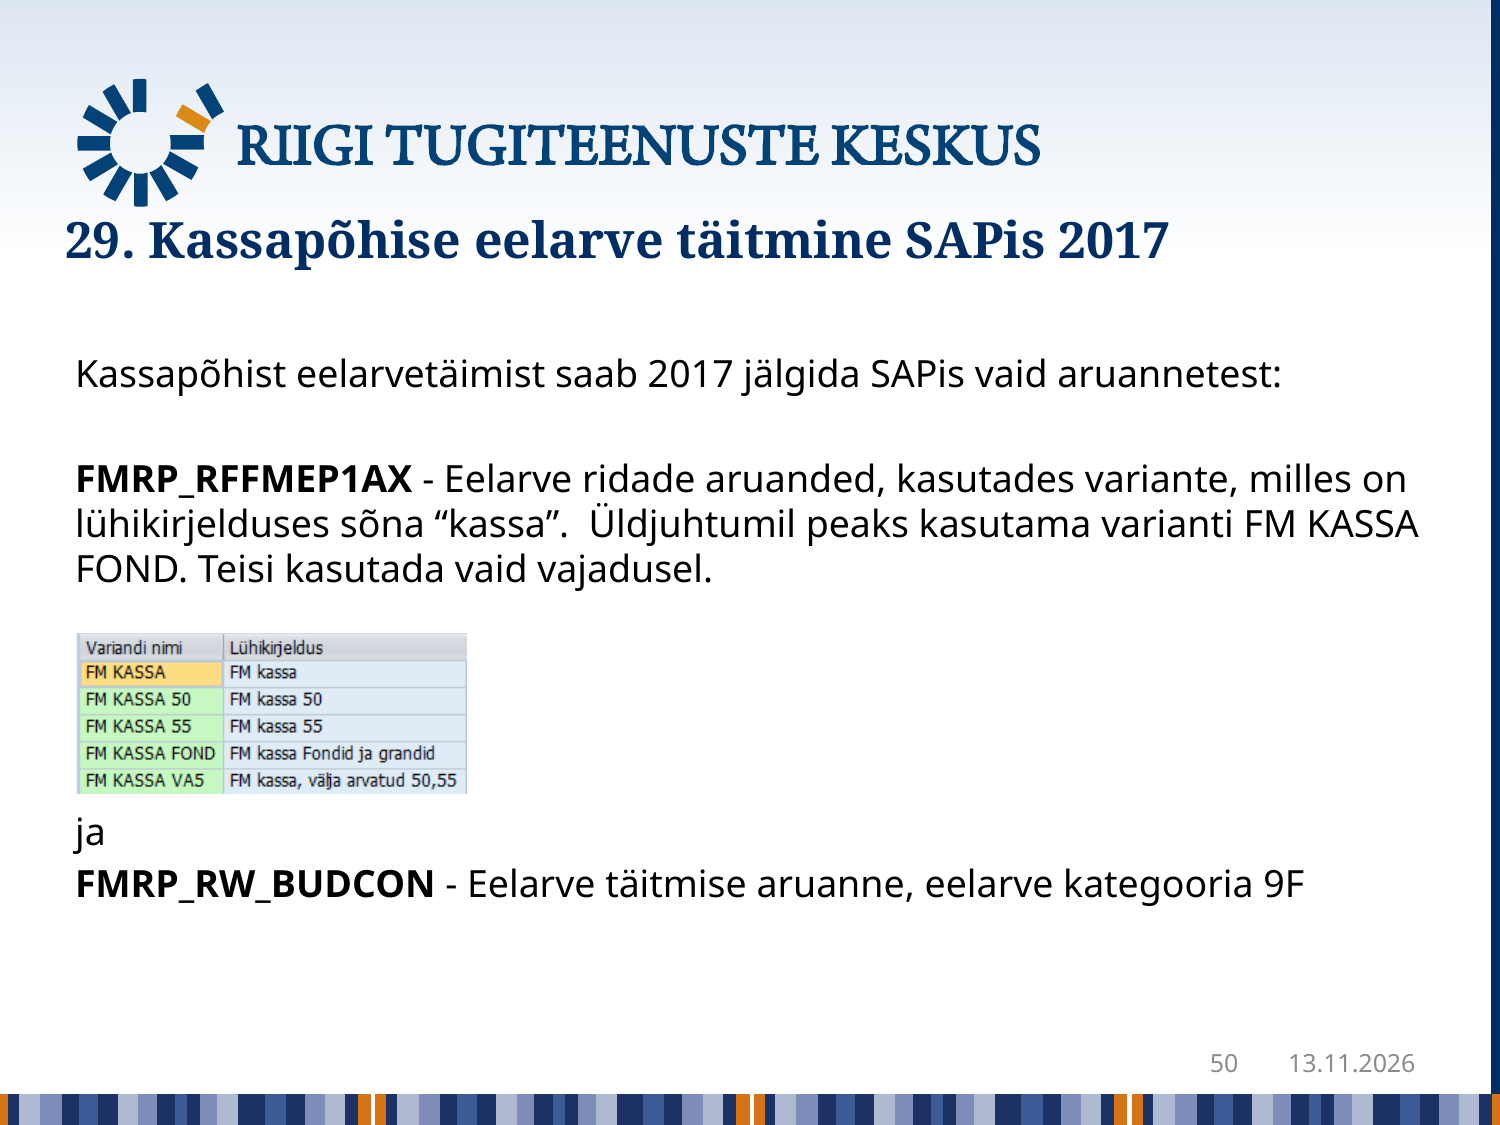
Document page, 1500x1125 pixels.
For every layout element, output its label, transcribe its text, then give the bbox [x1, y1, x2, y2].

list Kassapõhist eelarvetäimist saab 2017 jälgida SAPis vaid aruannetest: FMRP_RFFMEP1AX - Eelarve ridade aruanded, kasutades variante, milles on lühikirjelduses sõna “kassa”. Üldjuhtumil peaks kasutama varianti FM KASSA FOND. Teisi kasutada vaid vajadusel. ja FMRP_RW_BUDCON - Eelarve täitmise aruanne, eelarve kategooria 9F [75, 349, 1425, 1012]
slide_number 50 [1139, 1035, 1254, 1095]
picture [76, 633, 467, 795]
title 29. Kassapõhise eelarve täitmine SAPis 2017 [64, 208, 1415, 291]
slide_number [1269, 1035, 1431, 1095]
